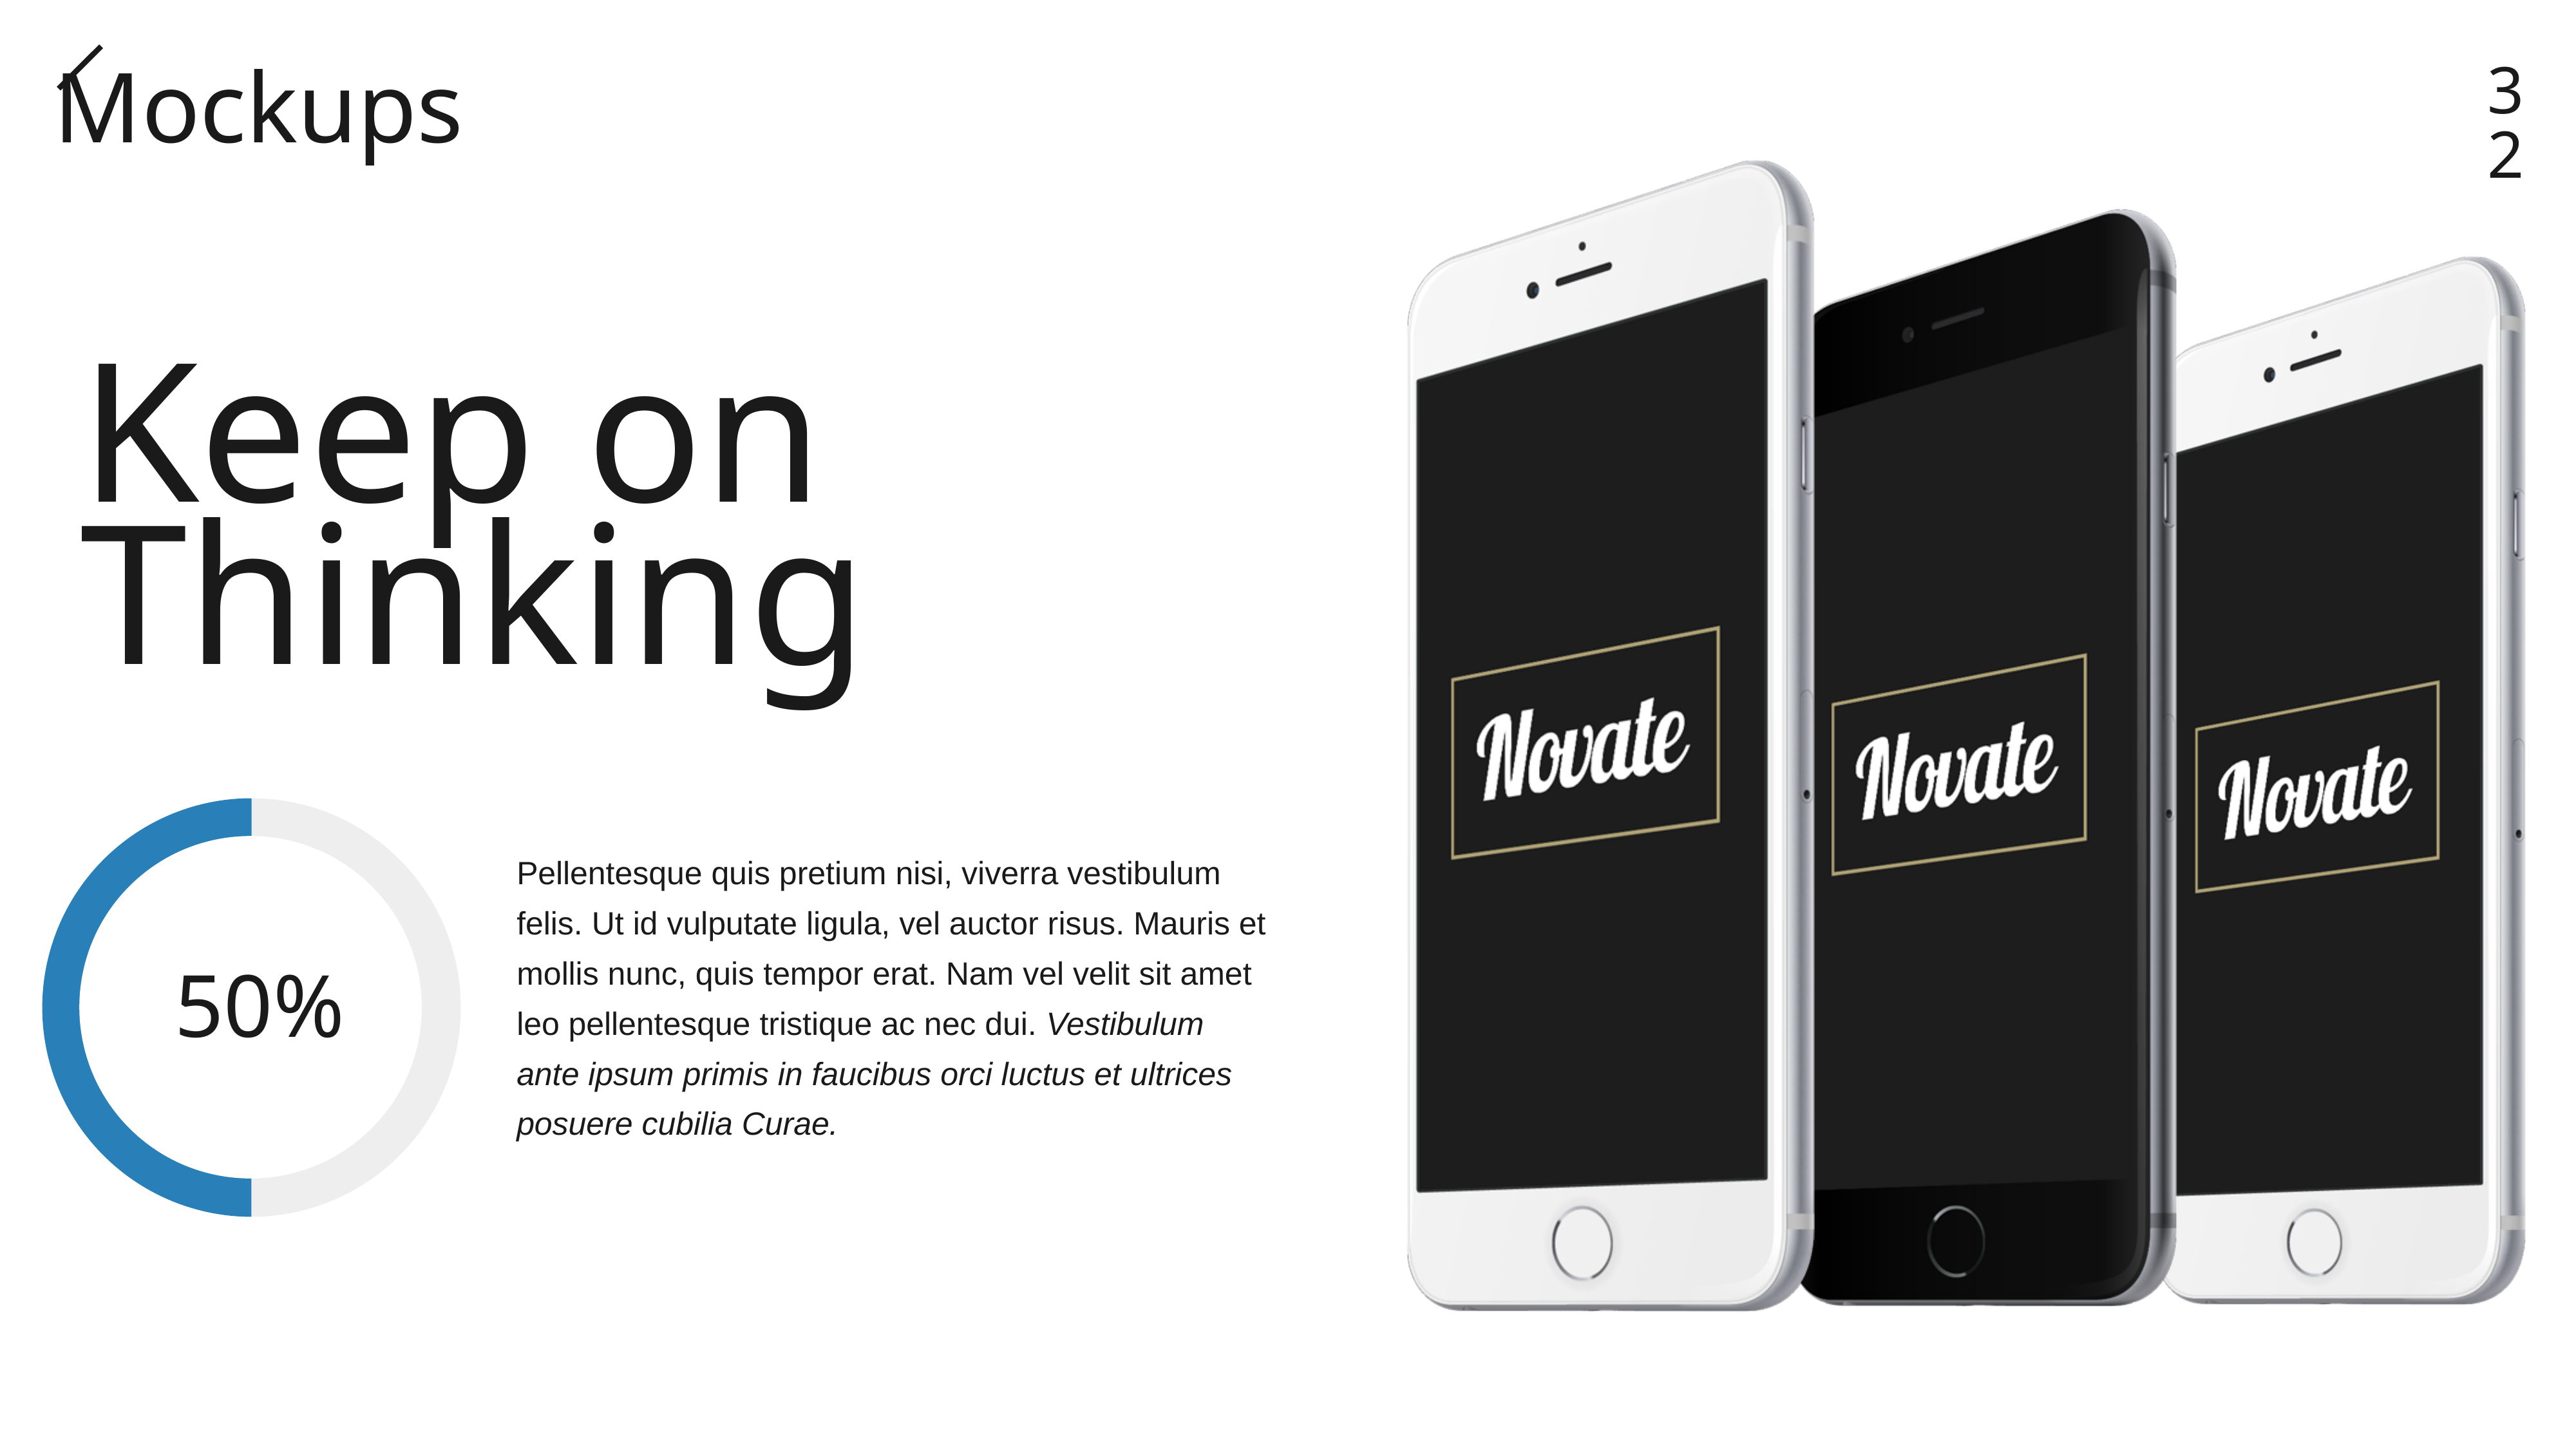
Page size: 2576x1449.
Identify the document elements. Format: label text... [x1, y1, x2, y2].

text_box Pellentesque quis pretium nisi, viverra vestibulum felis. Ut id vulputate ligula, vel auctor risus. Mauris et mollis nunc, quis tempor erat. Nam vel velit sit amet leo pellentesque tristique ac nec dui. Vestibulum ante ipsum primis in faucibus orci luctus et ultrices posuere cubilia Curae. [516, 840, 1273, 1178]
slide_number 32 [2477, 44, 2535, 122]
text_box [1382, 133, 1852, 1336]
text_box [1852, 204, 2224, 1332]
text_box Mockups [53, 46, 464, 162]
text_box Keep on Thinking [80, 359, 1214, 710]
text_box [2224, 232, 2559, 1327]
chart [32, 797, 461, 1226]
